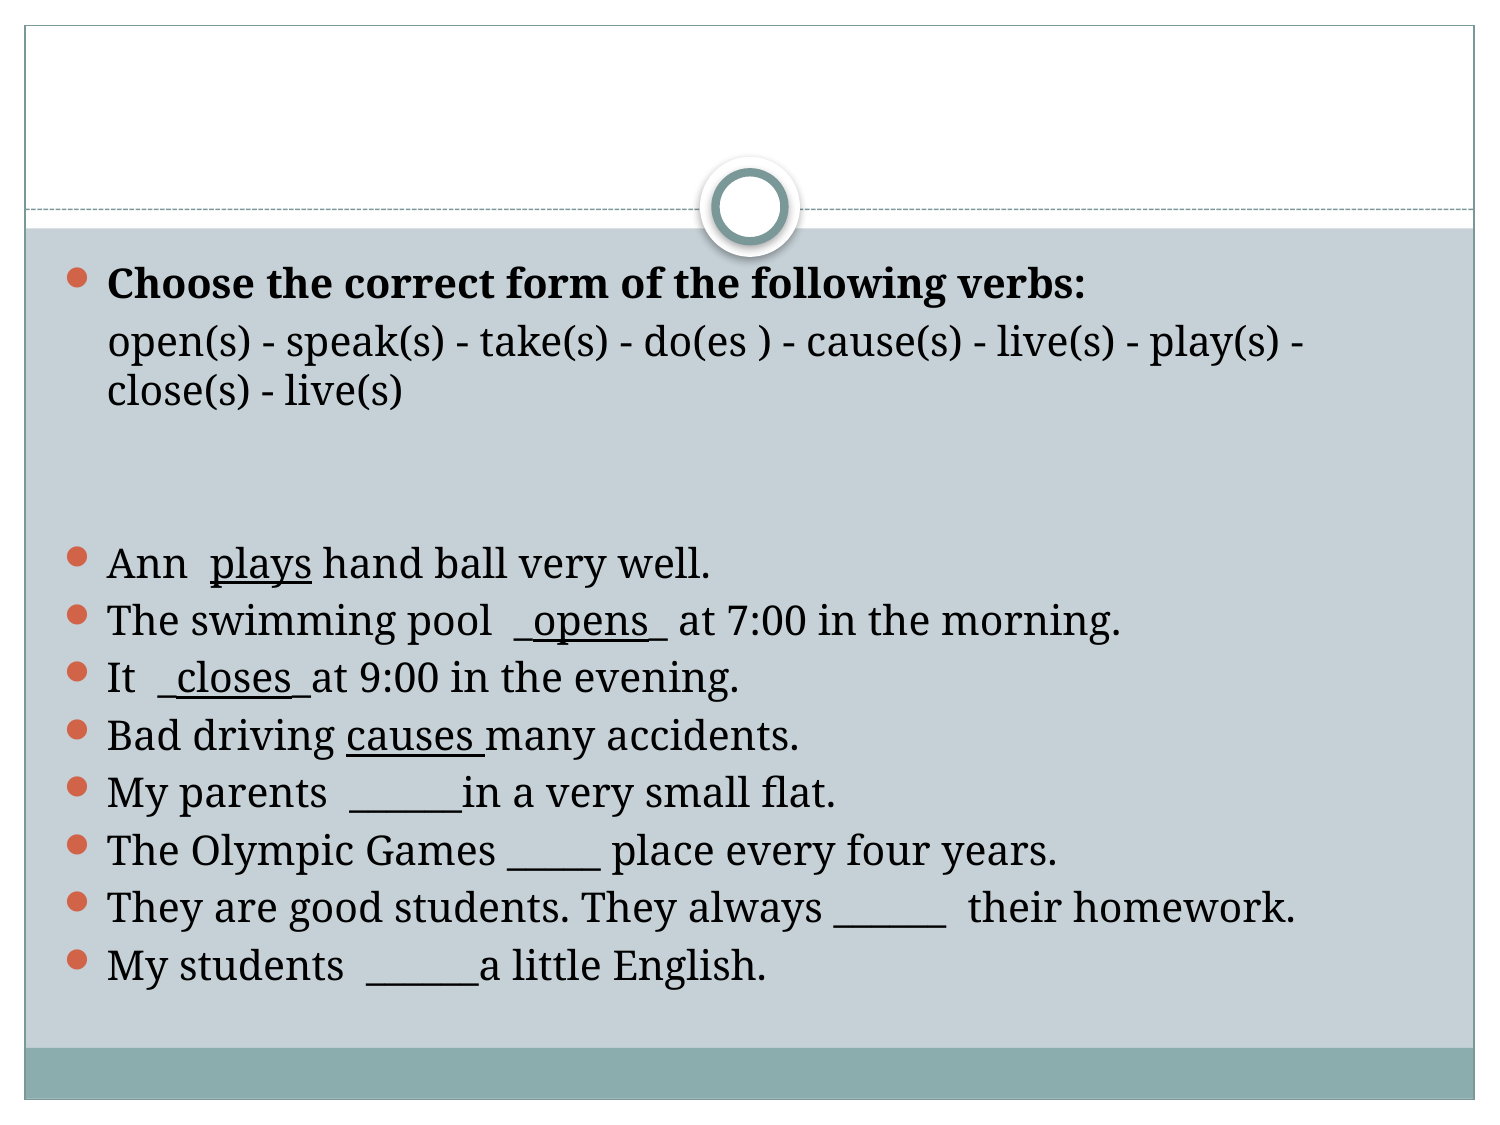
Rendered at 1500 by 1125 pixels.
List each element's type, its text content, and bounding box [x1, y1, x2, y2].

list Choose the correct form of the following verbs: open(s) - speak(s) - take(s) - do(es ) - cause(s) - live(s) - play(s) - close(s) - live(s) Ann plays hand ball very well. The swimming pool _opens_ at 7:00 in the morning. It _closes_at 9:00 in the evening. Bad driving causes many accidents. My parents ______in a very small flat. The Olympic Games _____ place every four years. They are good students. They always ______ their homework. My students ______a little English. [49, 250, 1445, 1001]
